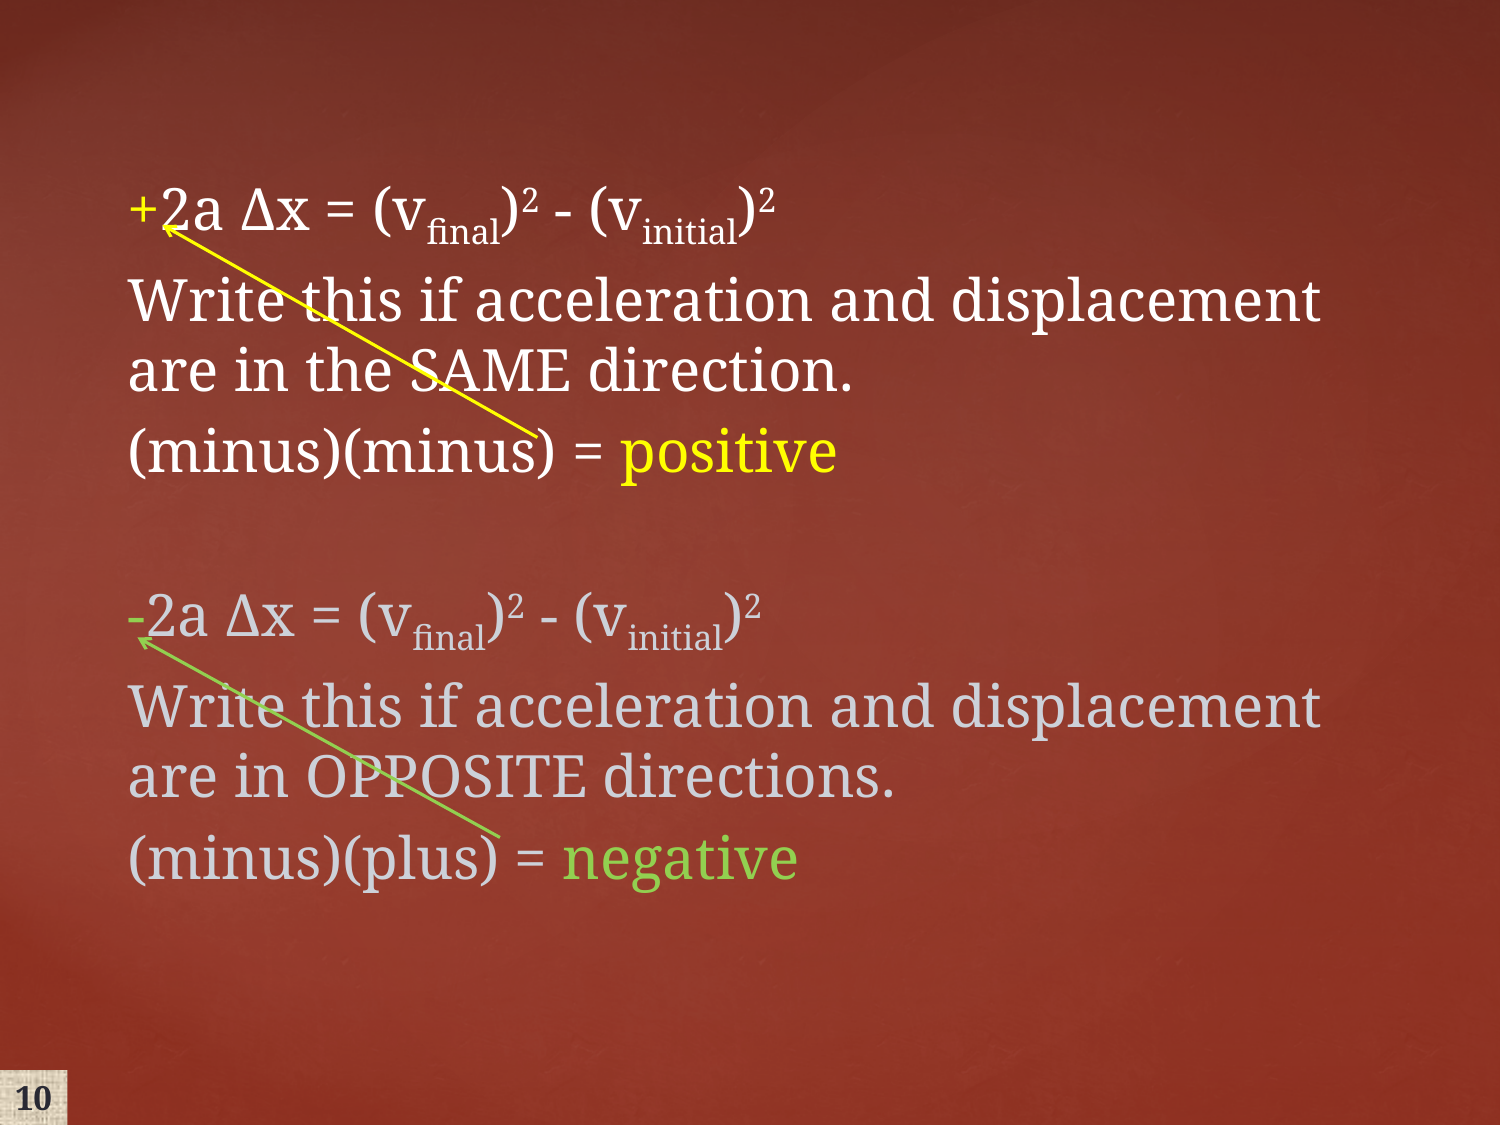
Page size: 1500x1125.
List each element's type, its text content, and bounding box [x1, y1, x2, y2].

list +2a Δx = (vfinal)2 - (vinitial)2 Write this if acceleration and displacement are in the SAME direction. (minus)(minus) = positive -2a Δx = (vfinal)2 - (vinitial)2 Write this if acceleration and displacement are in OPPOSITE directions. (minus)(plus) = negative [112, 137, 1425, 925]
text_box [136, 636, 501, 838]
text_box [161, 224, 538, 438]
text_box 10 [0, 1070, 68, 1125]
